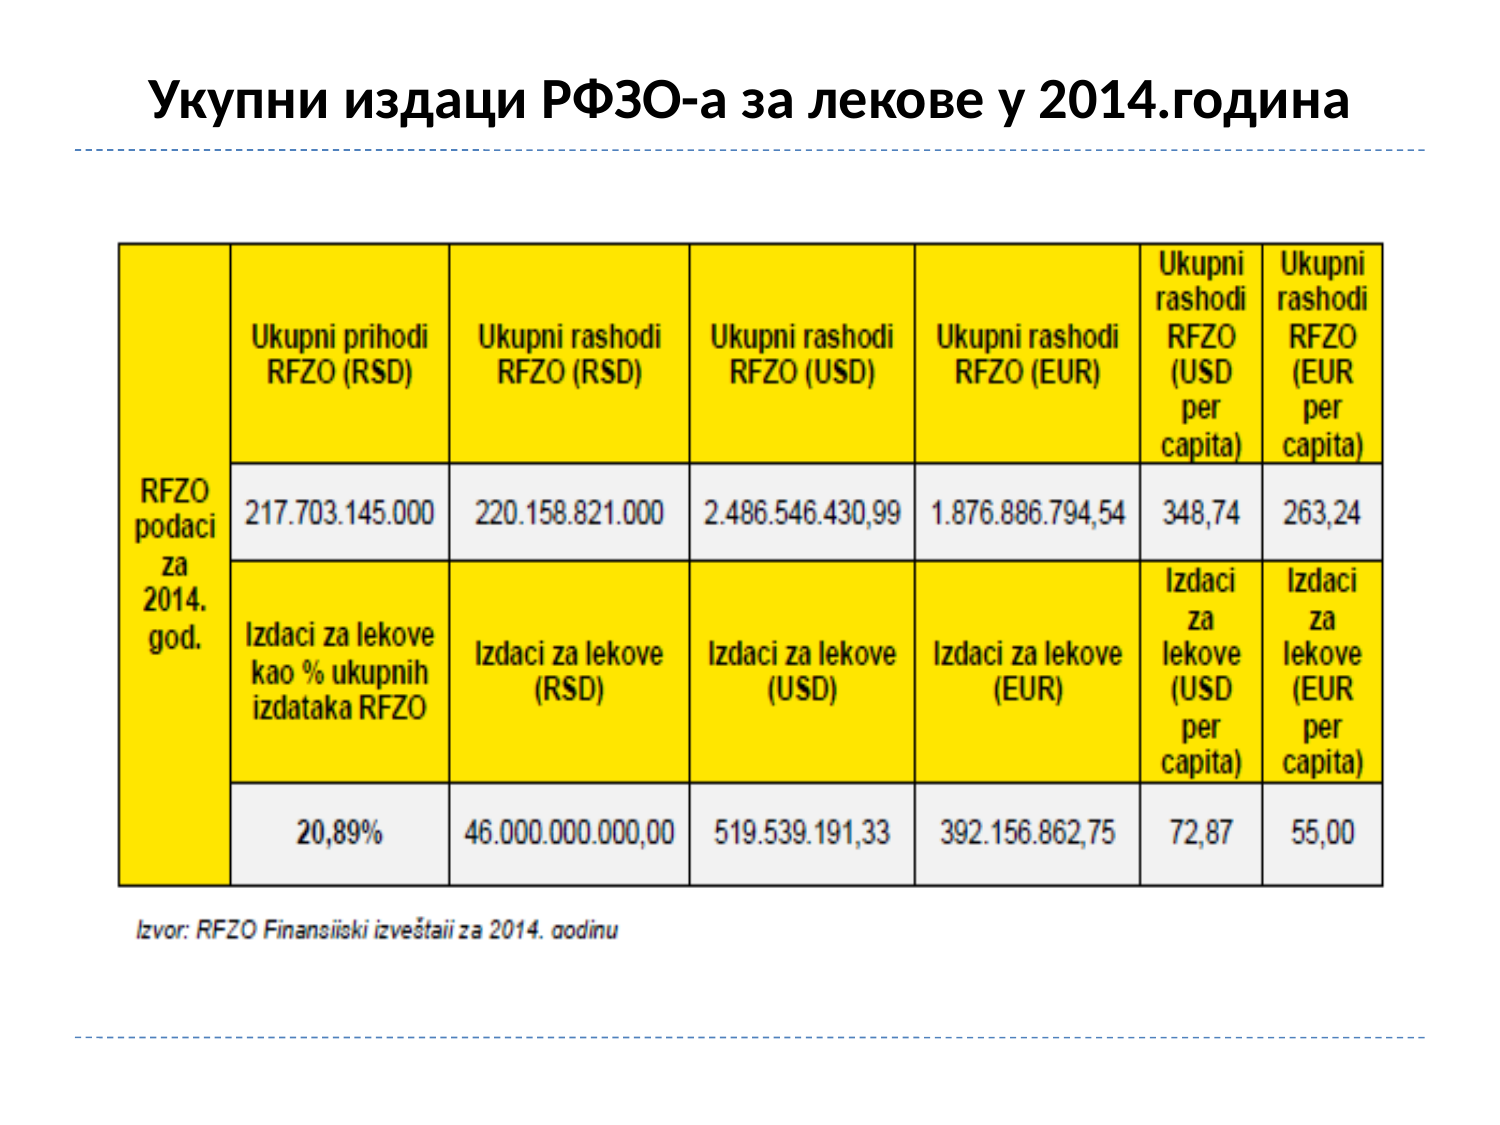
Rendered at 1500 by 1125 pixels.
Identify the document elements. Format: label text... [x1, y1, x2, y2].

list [111, 219, 1500, 953]
title Укупни издаци РФЗО-а за лекове у 2014.година [74, 12, 1426, 138]
